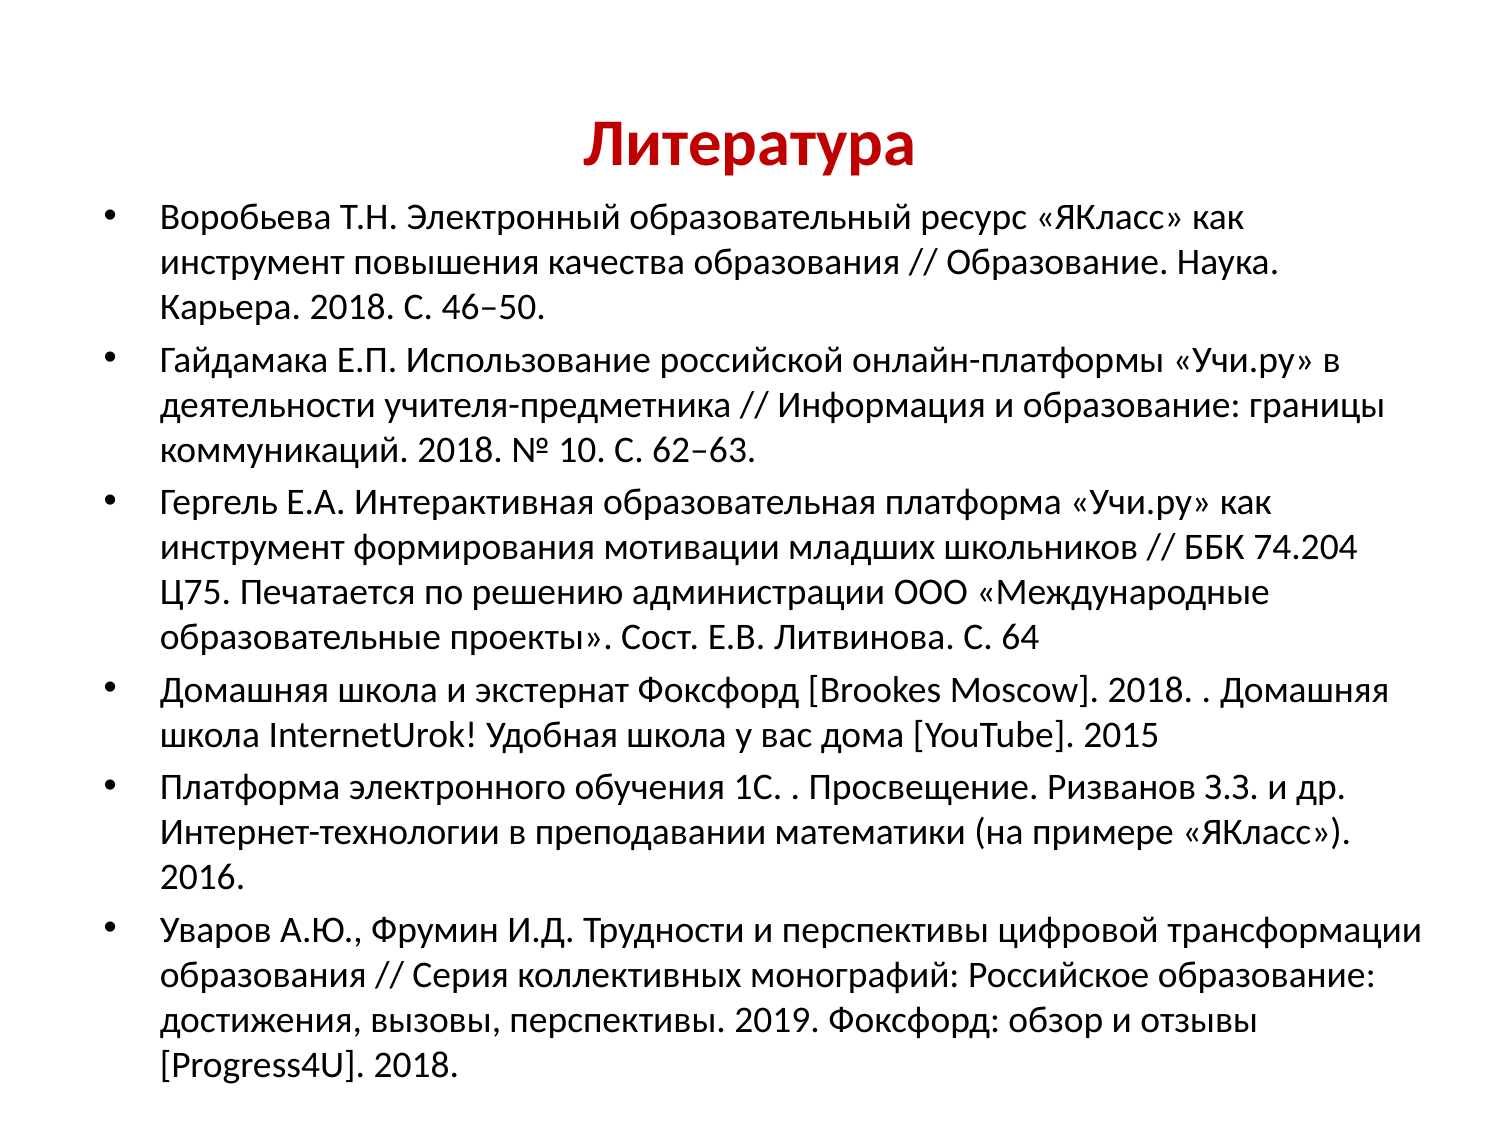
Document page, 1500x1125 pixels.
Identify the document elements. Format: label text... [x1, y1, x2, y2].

title Литература [75, 45, 1425, 233]
list Воробьева Т.Н. Электронный образовательный ресурс «ЯКласс» как инструмент повышения качества образования // Образование. Наука. Карьера. 2018. С. 46–50. Гайдамака Е.П. Использование российской онлайн-платформы «Учи.ру» в деятельности учителя-предметника // Информация и образование: границы коммуникаций. 2018. № 10. С. 62–63. Гергель Е.А. Интерактивная образовательная платформа «Учи.ру» как инструмент формирования мотивации младших школьников // ББК 74.204 Ц75. Печатается по решению администрации ООО «Международные образовательные проекты». Сост. Е.В. Литвинова. С. 64 Домашняя школа и экстернат Фоксфорд [Brookes Moscow]. 2018. . Домашняя школа InternetUrok! Удобная школа у вас дома [YouTube]. 2015 Платформа электронного обучения 1С. . Просвещение. Ризванов З.З. и др. Интернет-технологии в преподавании математики (на примере «ЯКласс»). 2016. Уваров А.Ю., Фрумин И.Д. Трудности и перспективы цифровой трансформации образования // Серия коллективных монографий: Российское образование: достижения, вызовы, перспективы. 2019. Фоксфорд: обзор и отзывы [Progress4U]. 2018. [88, 184, 1439, 1106]
